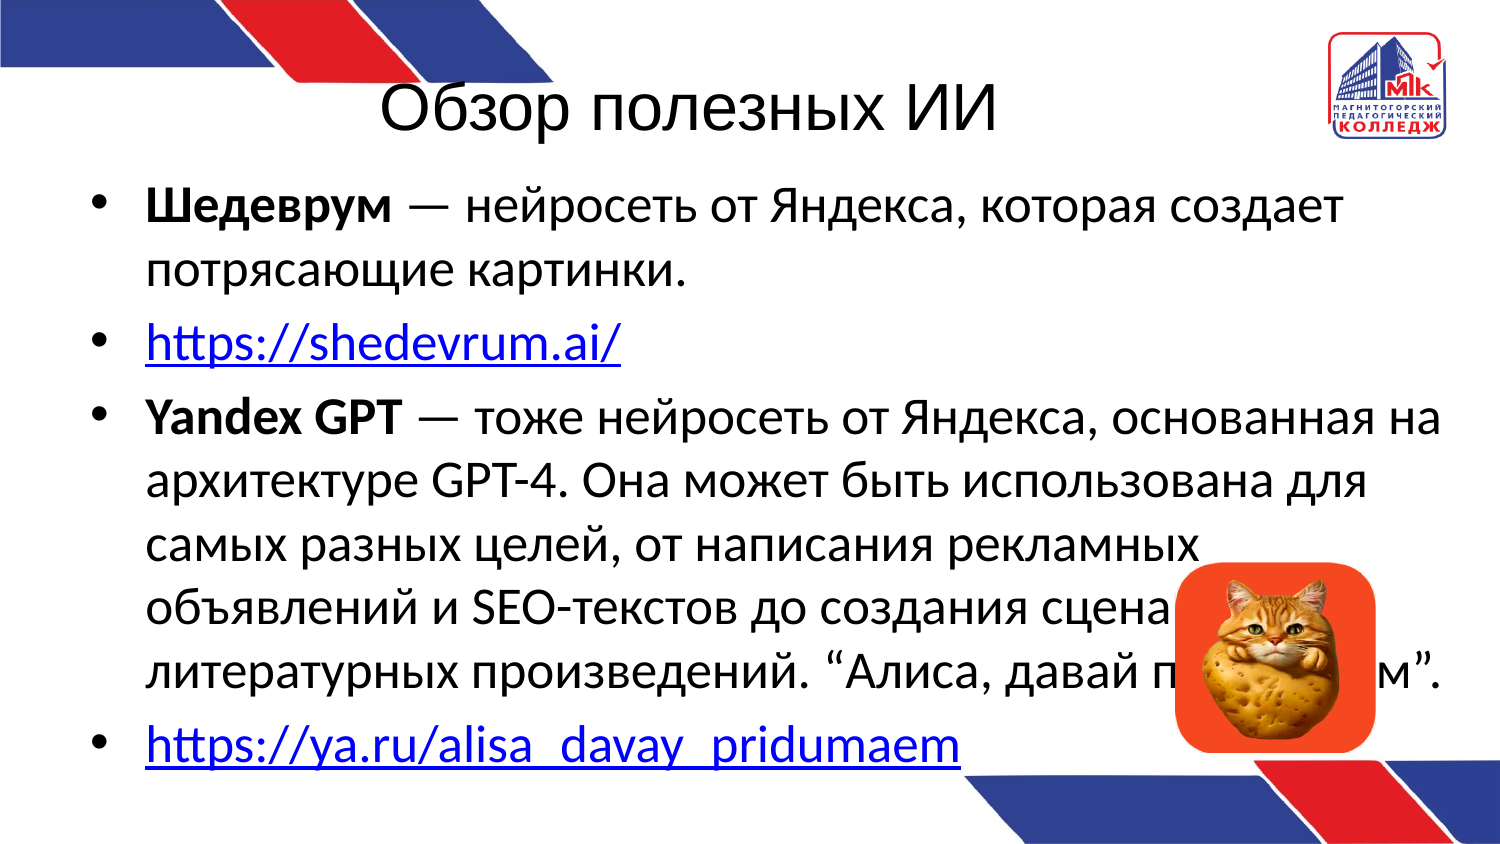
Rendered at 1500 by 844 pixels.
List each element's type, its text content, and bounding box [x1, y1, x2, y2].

picture [0, 0, 1500, 844]
list Шедеврум — нейросеть от Яндекса, которая создает потрясающие картинки. https://shedevrum.ai/ Yandex GPT — тоже нейросеть от Яндекса, основанная на архитектуре GPT-4. Она может быть использована для самых разных целей, от написания рекламных объявлений и SEO-текстов до создания сценариев и литературных произведений. “Алиса, давай придумаем”. https://ya.ru/alisa_davay_pridumaem [75, 161, 1459, 788]
title Обзор полезных ИИ [75, 33, 1306, 161]
